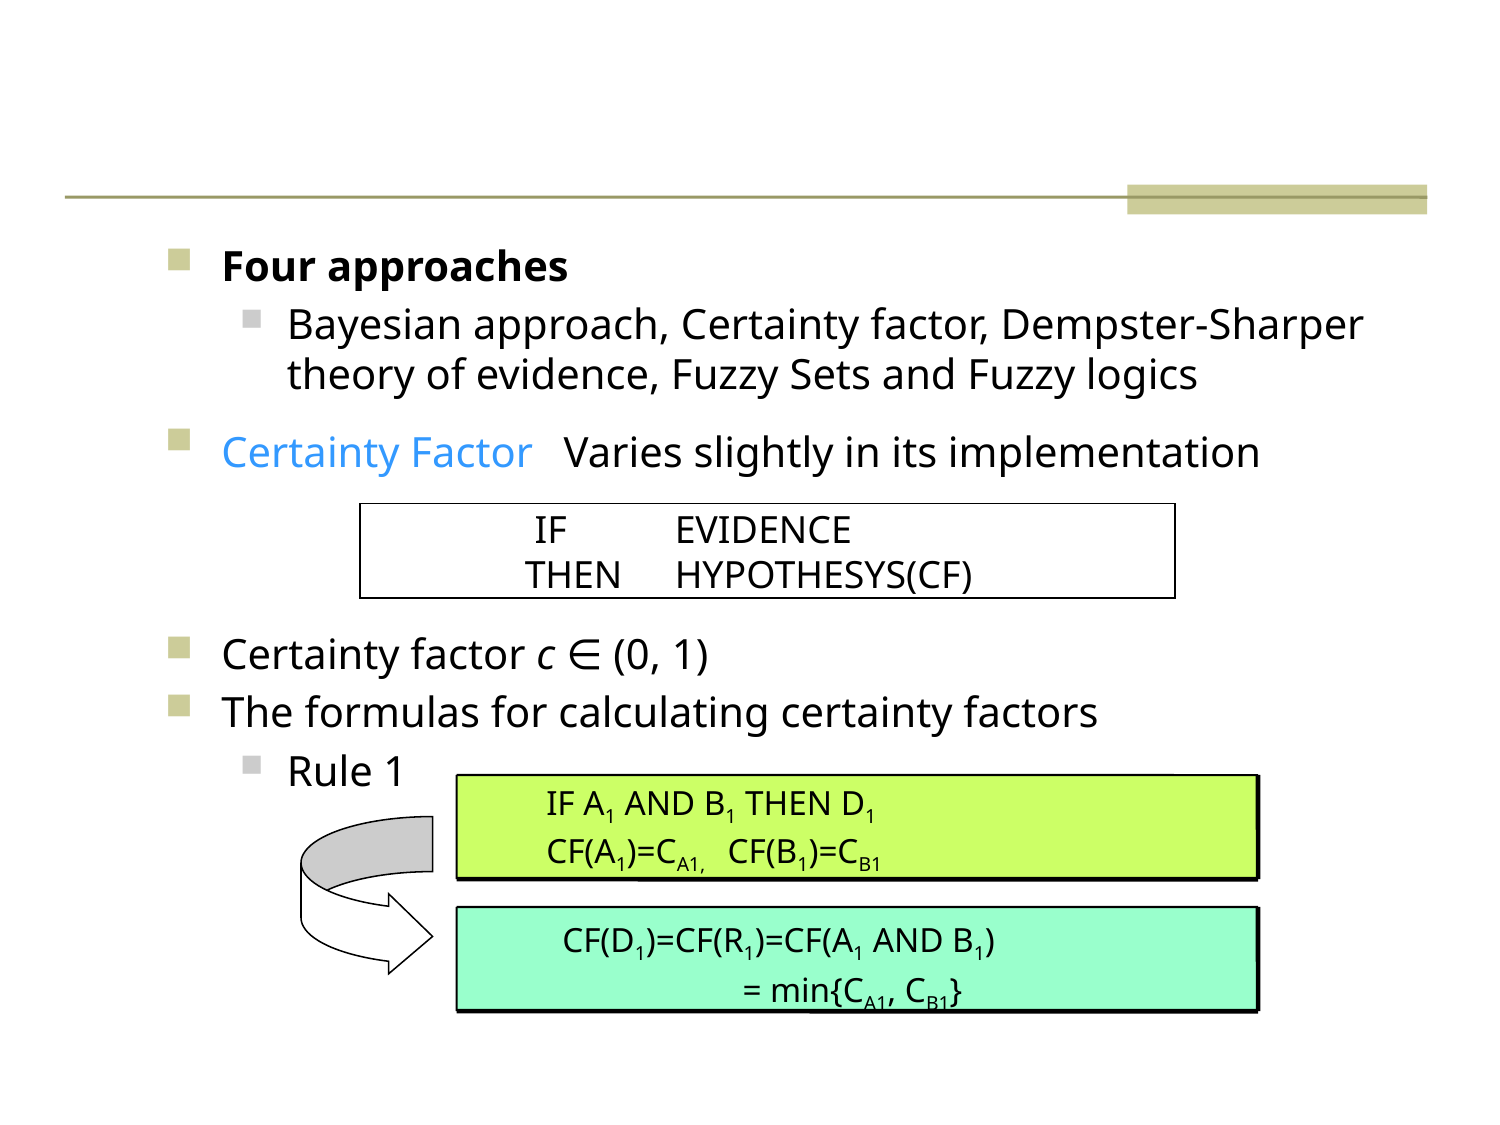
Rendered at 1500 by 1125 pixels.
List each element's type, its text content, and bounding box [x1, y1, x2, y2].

text_box IF EVIDENCE THEN HYPOTHESYS(CF) [360, 503, 1176, 598]
list Four approaches Bayesian approach, Certainty factor, Dempster-Sharper theory of evidence, Fuzzy Sets and Fuzzy logics Certainty Factor Varies slightly in its implementation Certainty factor c ∈ (0, 1) The formulas for calculating certainty factors Rule 1 [149, 231, 1426, 1006]
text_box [300, 774, 1259, 1012]
